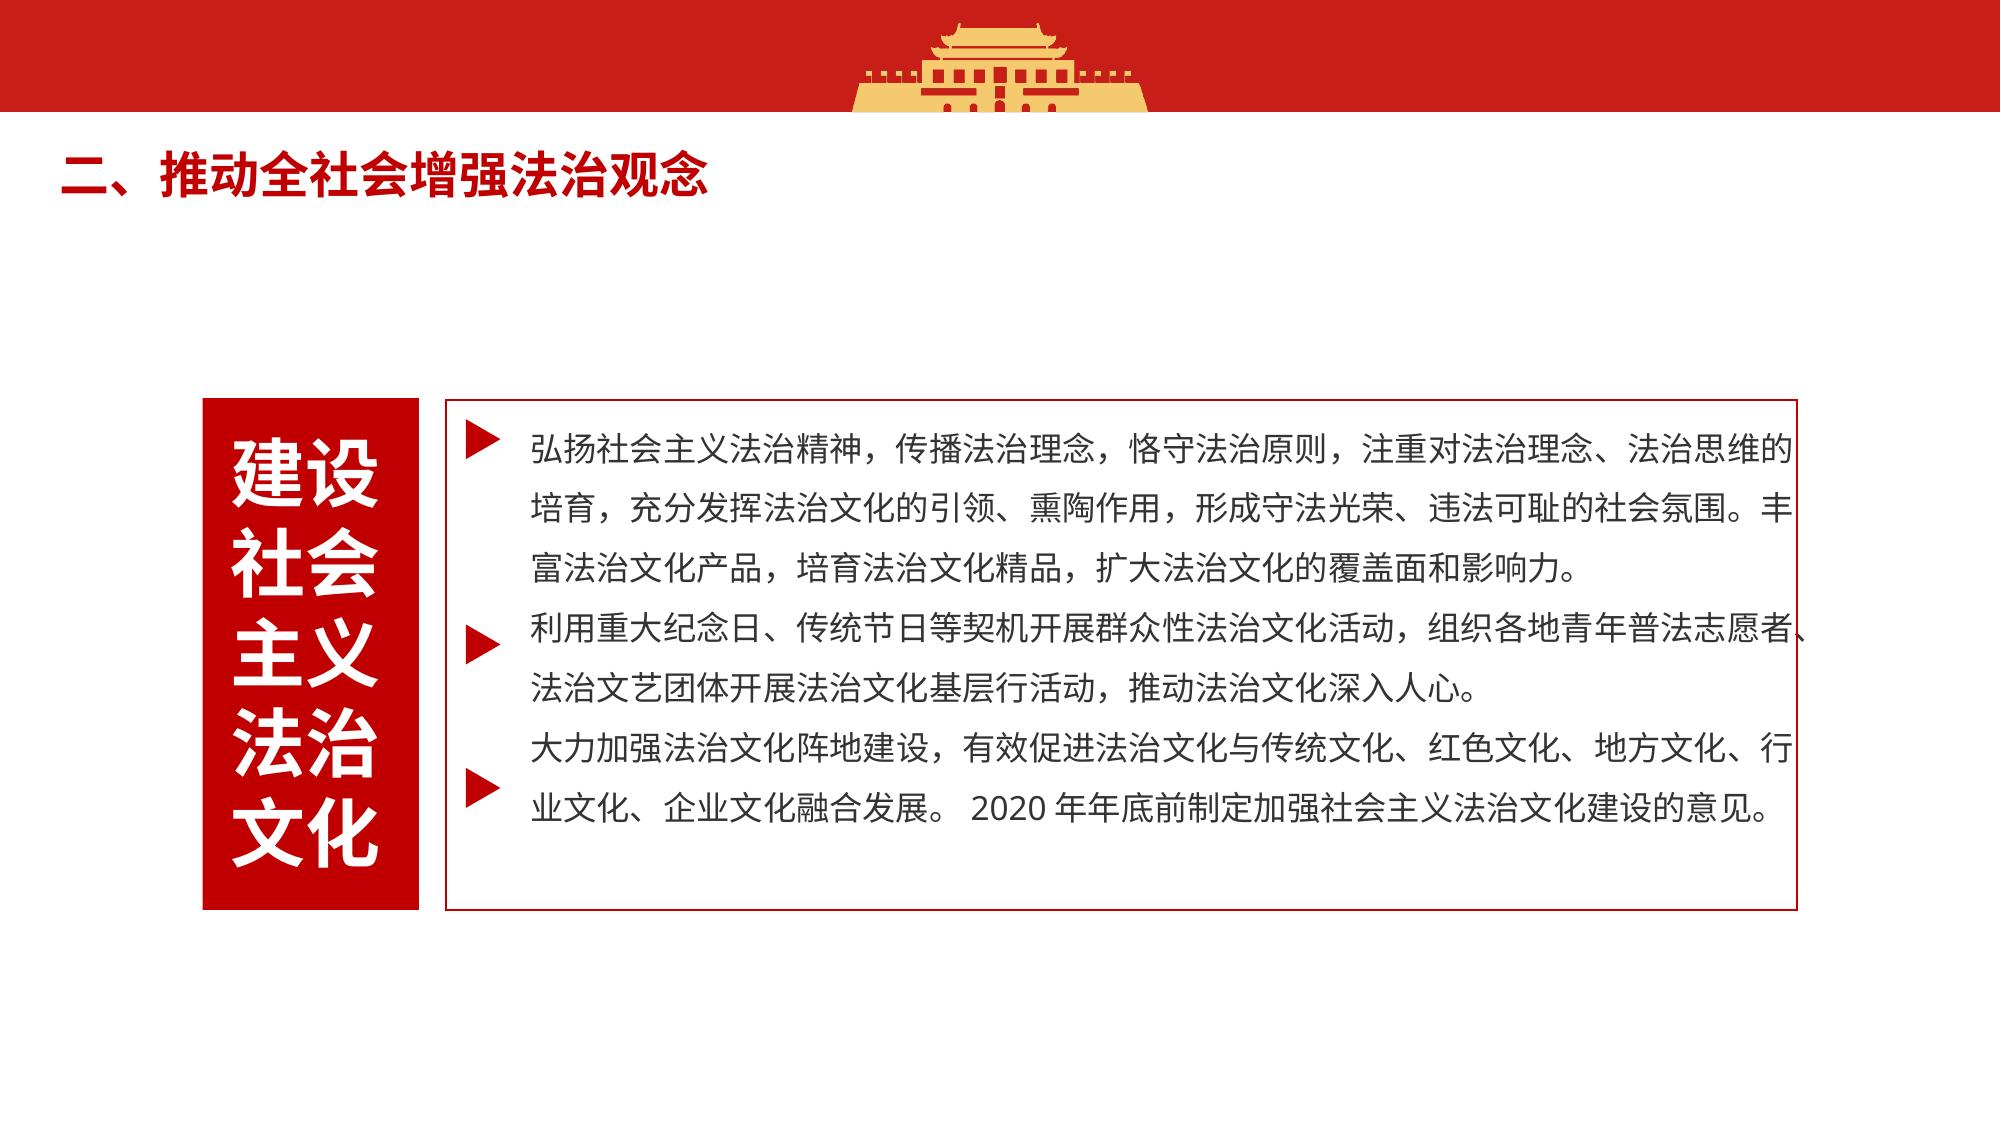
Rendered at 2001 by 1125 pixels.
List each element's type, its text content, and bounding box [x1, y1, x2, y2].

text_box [202, 398, 432, 910]
picture [835, 0, 1165, 163]
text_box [446, 400, 1798, 910]
list 弘扬社会主义法治精神，传播法治理念，恪守法治原则，注重对法治理念、法治思维的培育，充分发挥法治文化的引领、熏陶作用，形成守法光荣、违法可耻的社会氛围。丰富法治文化产品，培育法治文化精品，扩大法治文化的覆盖面和影响力。 利用重大纪念日、传统节日等契机开展群众性法治文化活动，组织各地青年普法志愿者、法治文艺团体开展法治文化基层行活动，推动法治文化深入人心。 大力加强法治文化阵地建设，有效促进法治文化与传统文化、红色文化、地方文化、行业文化、企业文化融合发展。2020年年底前制定加强社会主义法治文化建设的意见。 [515, 400, 1811, 989]
